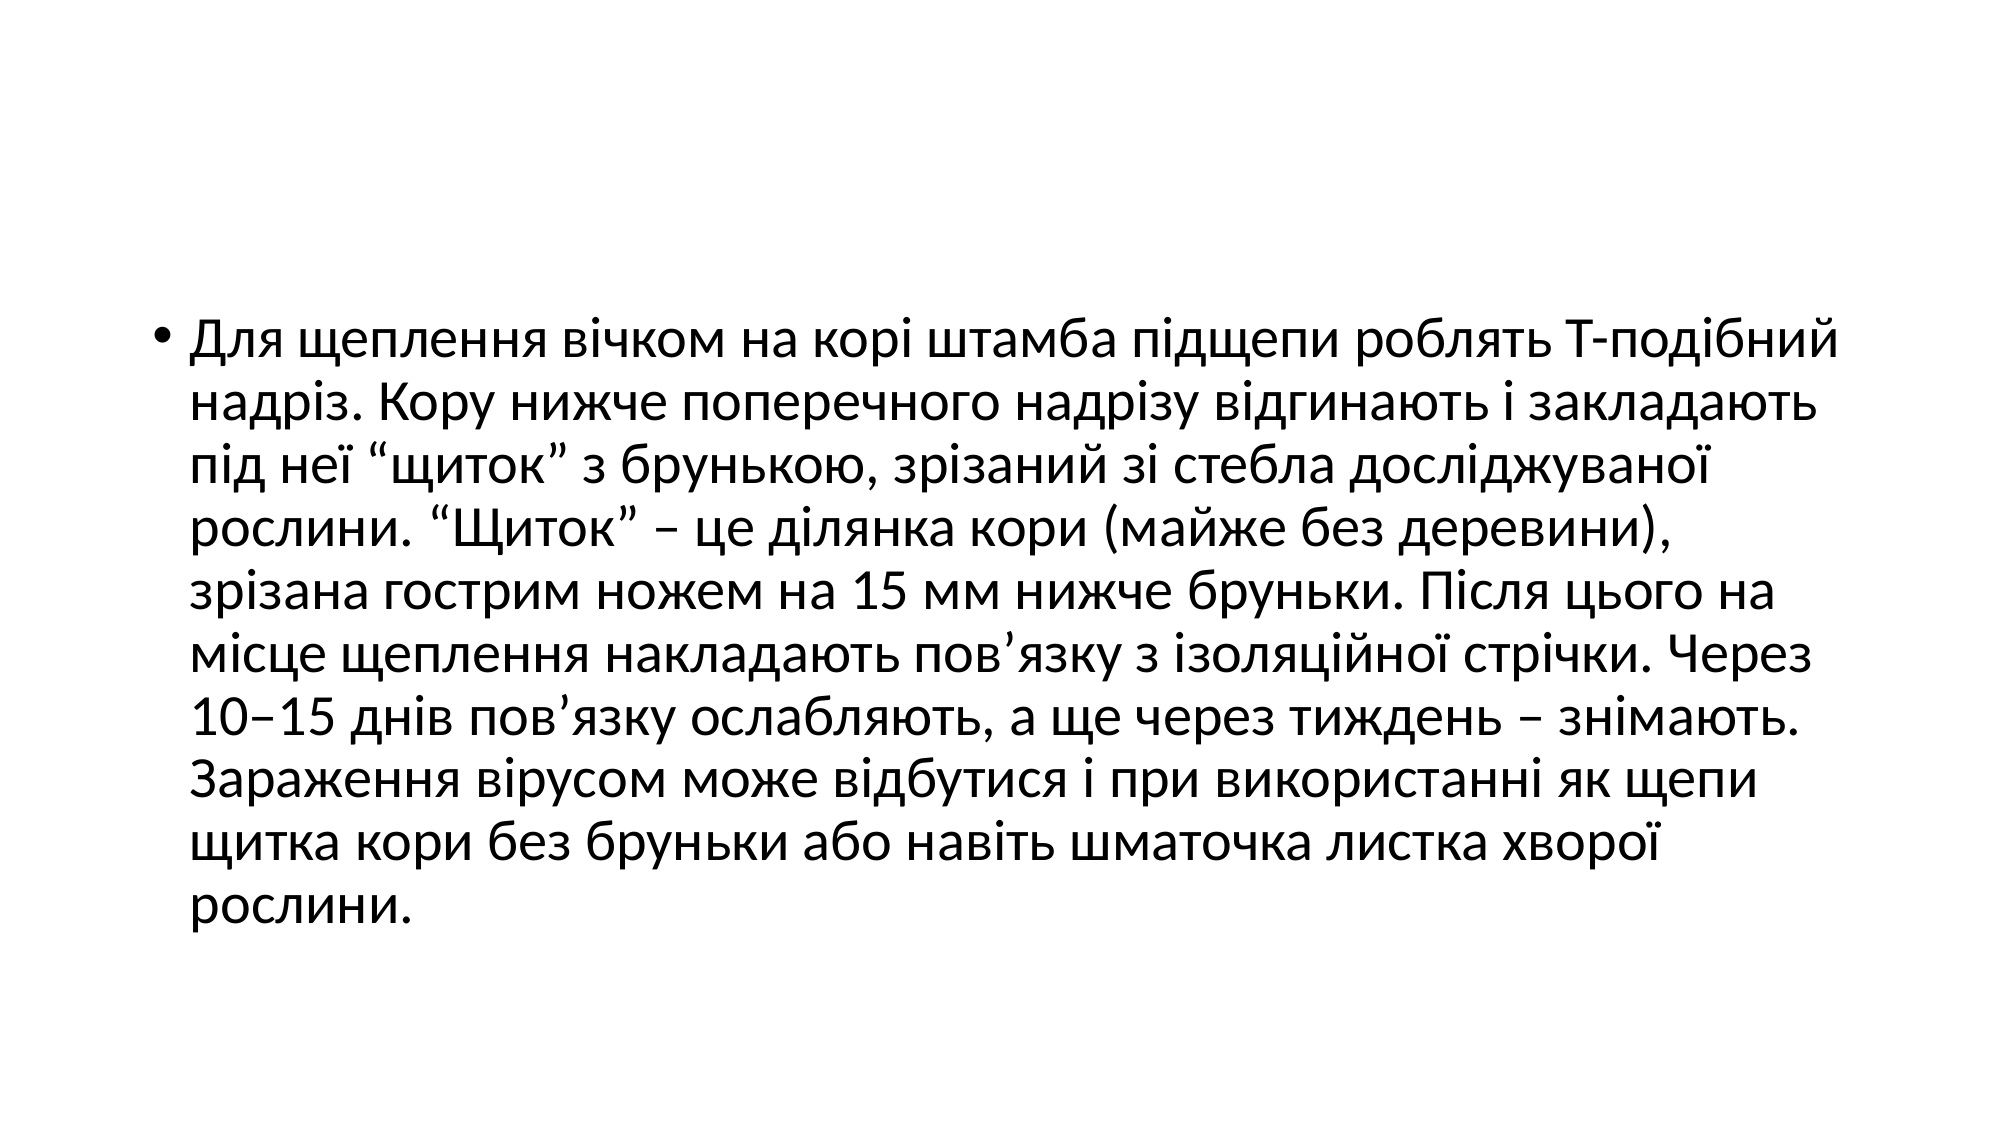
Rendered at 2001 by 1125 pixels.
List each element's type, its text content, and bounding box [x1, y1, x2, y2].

list Для щеплення вічком на корі штамба підщепи роблять Т-подібний надріз. Кору нижче поперечного надрізу відгинають і закладають під неї “щиток” з брунькою, зрізаний зі стебла досліджуваної рослини. “Щиток” – це ділянка кори (майже без деревини), зрізана гострим ножем на 15 мм нижче бруньки. Після цього на місце щеплення накладають пов’язку з ізоляційної стрічки. Через 10–15 днів пов’язку ослабляють, а ще через тиждень – знімають. Зараження вірусом може відбутися і при використанні як щепи щитка кори без бруньки або навіть шматочка листка хворої рослини. [137, 299, 1863, 1014]
